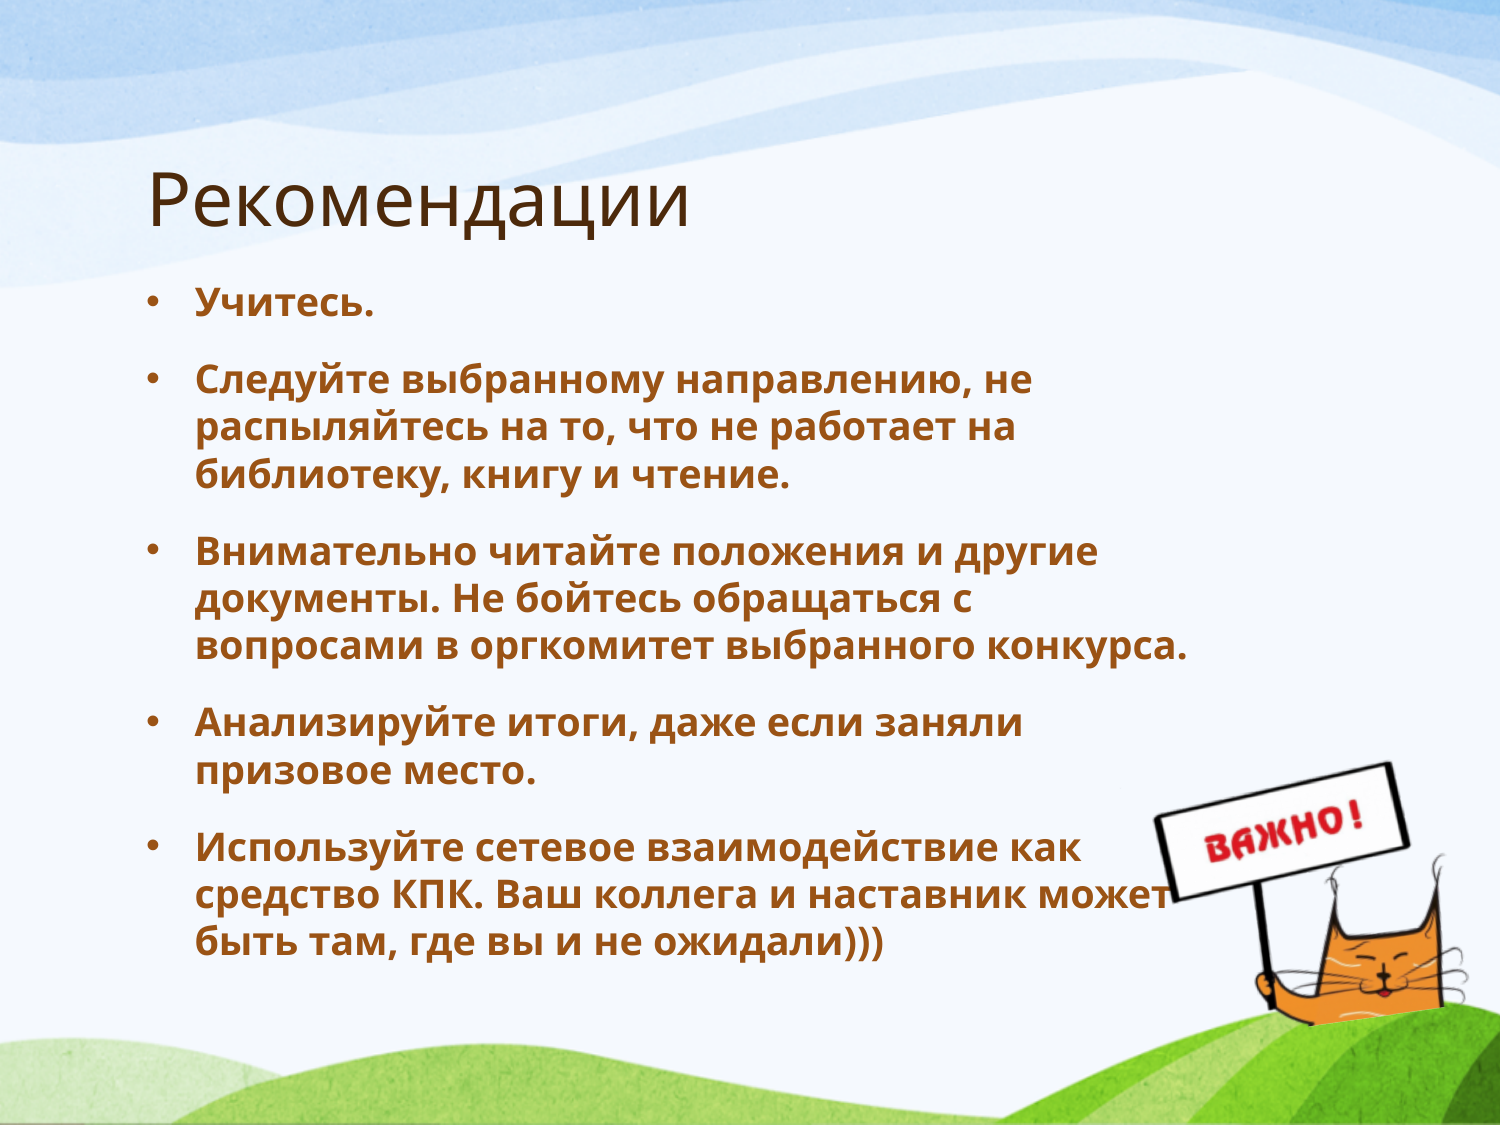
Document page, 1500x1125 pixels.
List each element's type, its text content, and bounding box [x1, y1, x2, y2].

title Рекомендации [131, 50, 1369, 250]
picture [0, 0, 1500, 1125]
list Учитесь. Следуйте выбранному направлению, не распыляйтесь на то, что не работает на библиотеку, книгу и чтение. Внимательно читайте положения и другие документы. Не бойтесь обращаться с вопросами в оргкомитет выбранного конкурса. Анализируйте итоги, даже если заняли призовое место. Используйте сетевое взаимодействие как средство КПК. Ваш коллега и наставник может быть там, где вы и не ожидали))) [131, 269, 1219, 982]
